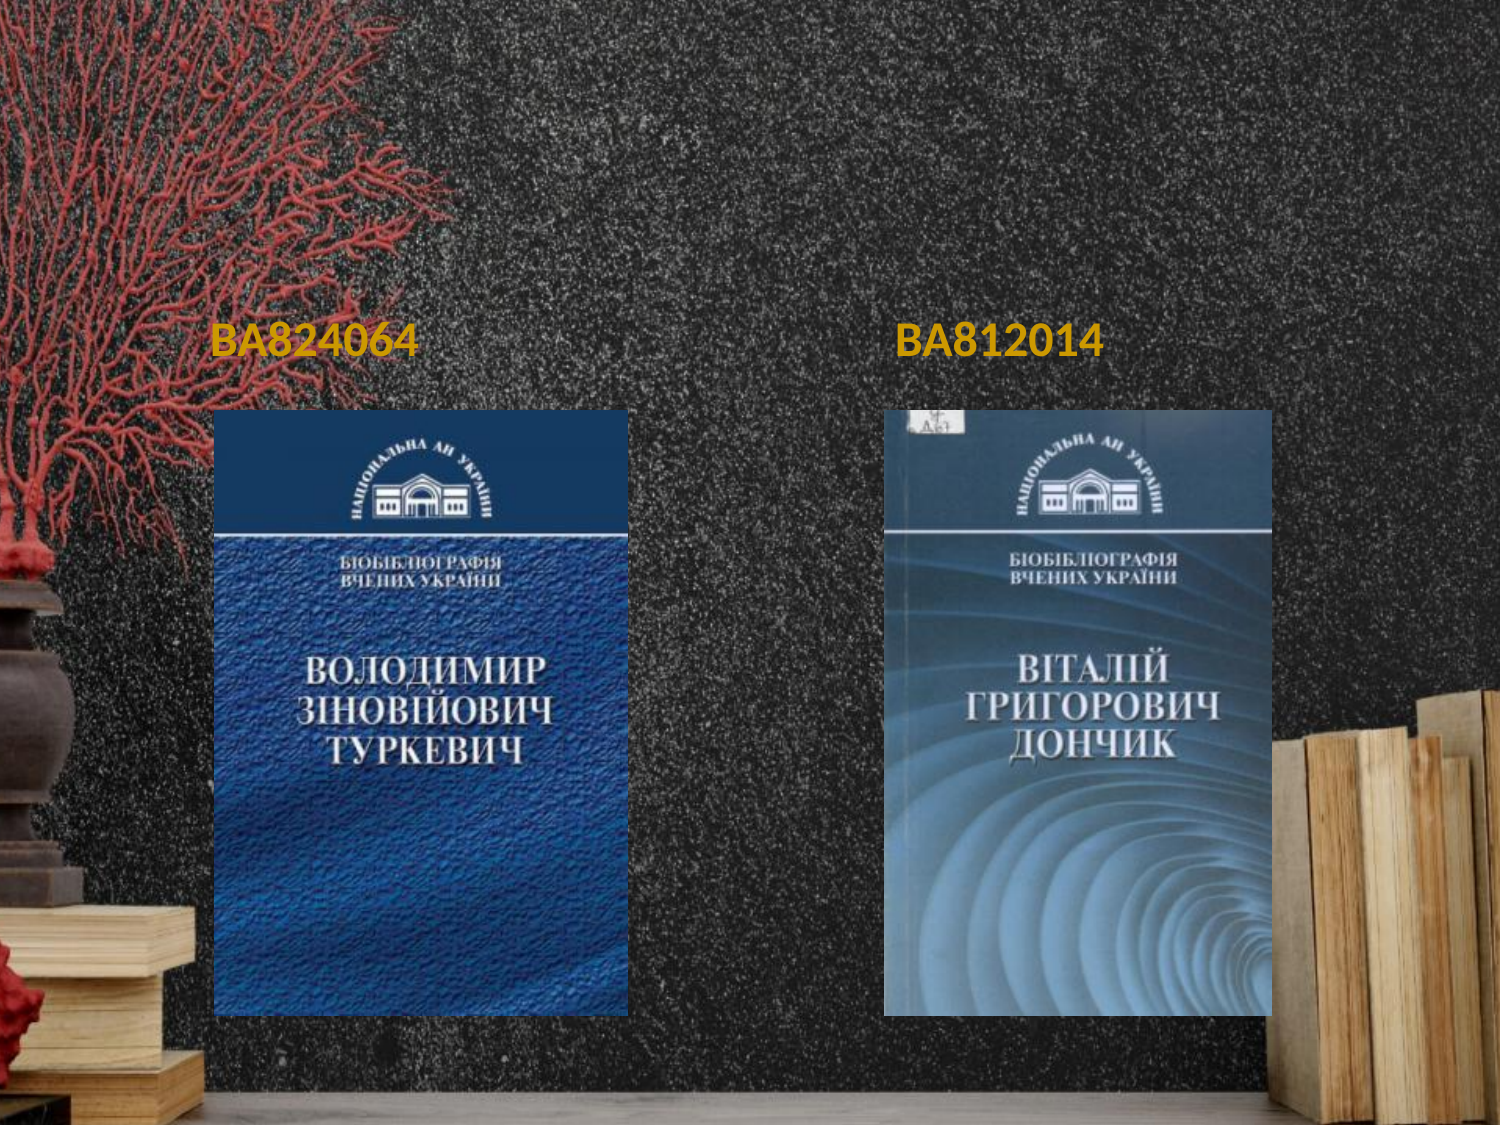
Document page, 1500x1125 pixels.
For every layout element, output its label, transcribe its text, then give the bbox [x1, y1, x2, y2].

list ВА824064 [194, 251, 738, 375]
picture [0, 0, 1500, 1125]
list ВА812014 [879, 251, 1425, 375]
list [884, 410, 1273, 1016]
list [214, 410, 628, 1016]
